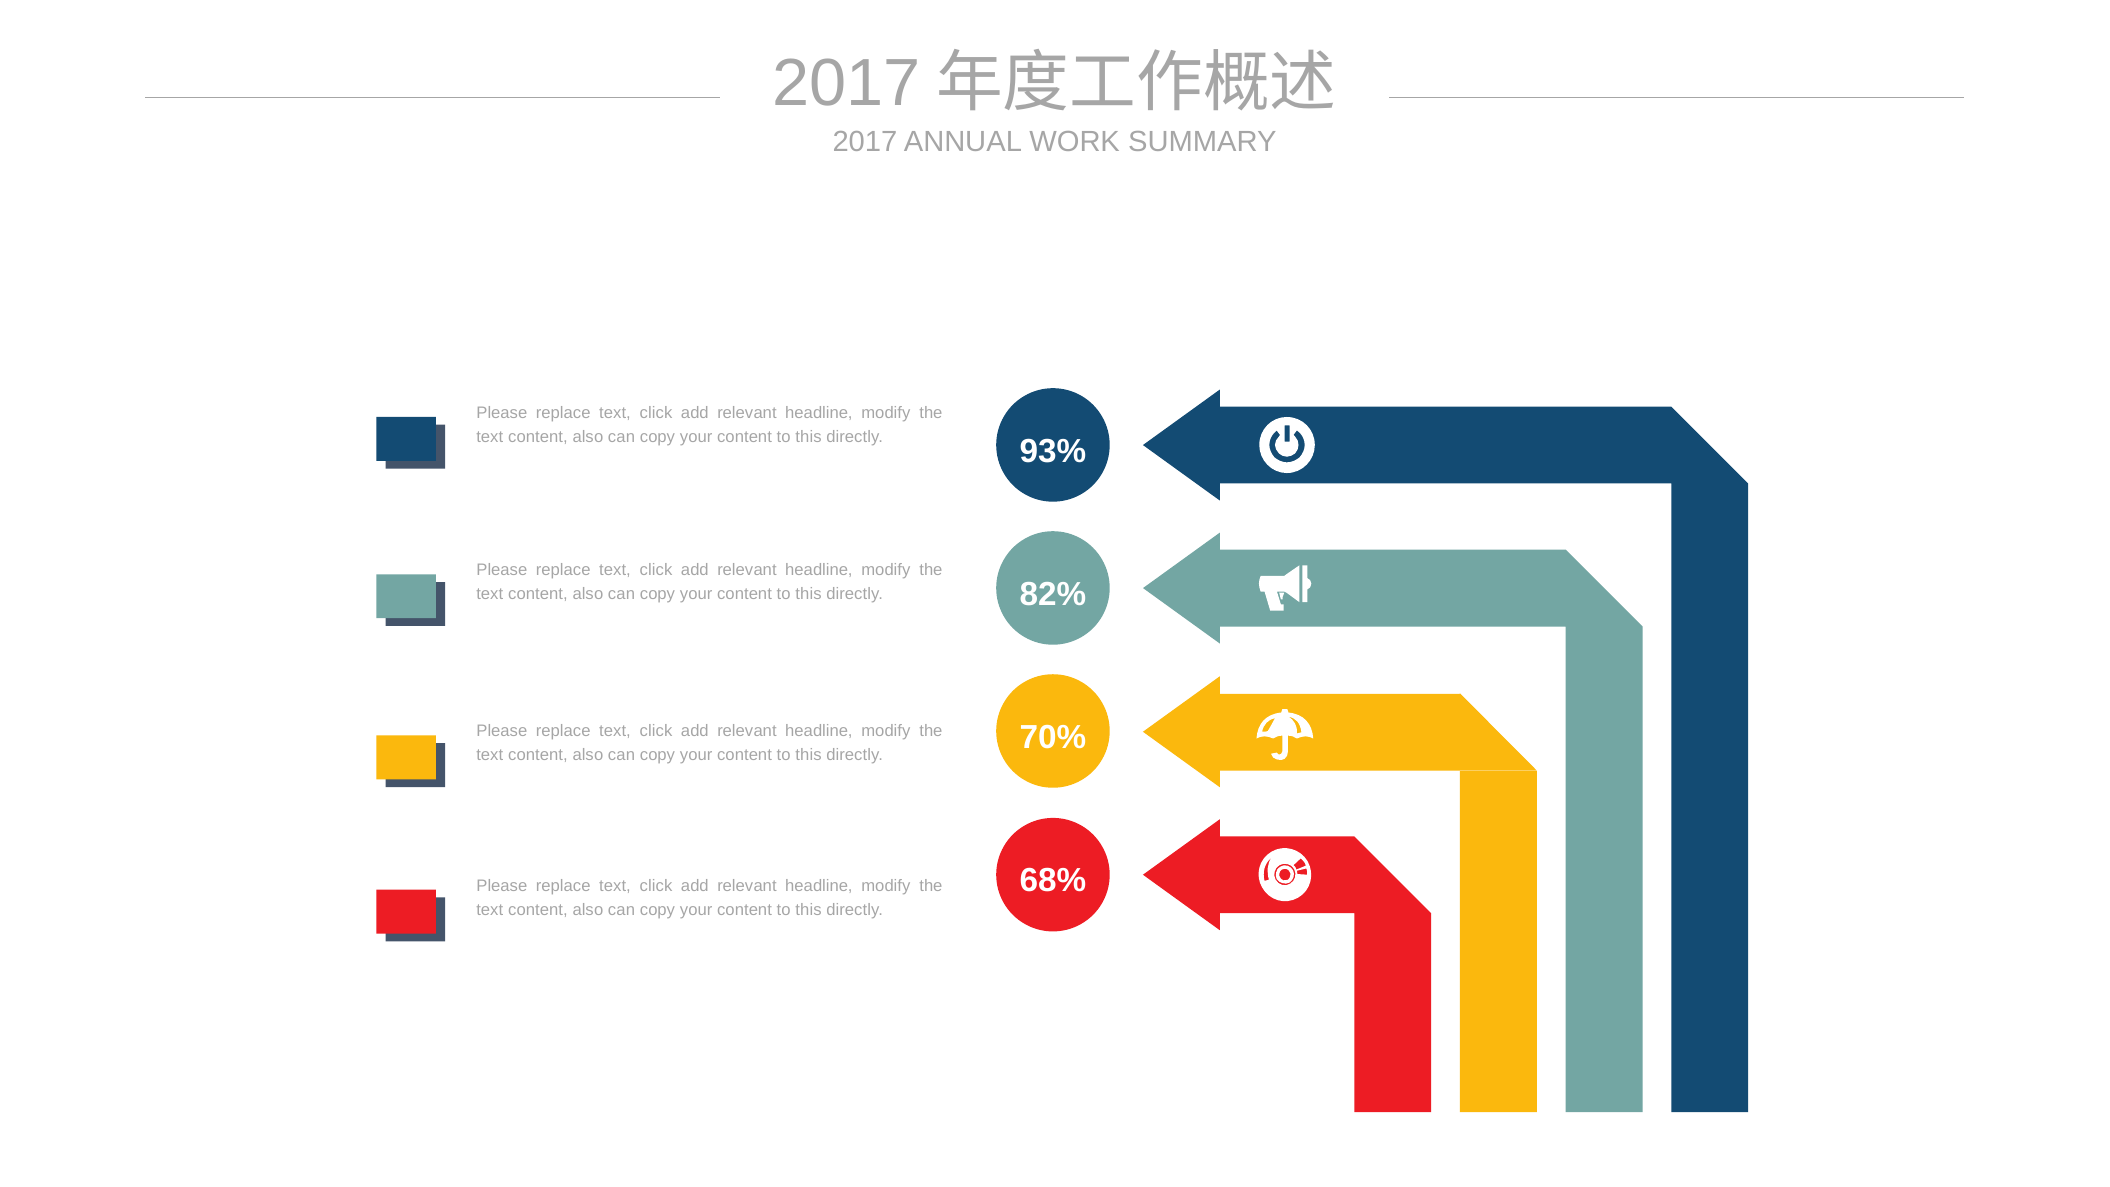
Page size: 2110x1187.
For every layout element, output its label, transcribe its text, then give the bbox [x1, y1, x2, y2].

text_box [376, 889, 446, 942]
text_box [996, 531, 1110, 645]
text_box Please replace text, click add relevant headline, modify the text content, also can copy your content to this directly. [461, 863, 959, 926]
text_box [1142, 819, 1432, 1112]
text_box Please replace text, click add relevant headline, modify the text content, also can copy your content to this directly. [461, 708, 959, 772]
text_box 2017年度工作概述 [730, 38, 1379, 96]
text_box 2017 ANNUAL WORK SUMMARY [824, 122, 1285, 158]
text_box 2017年度工作概述 [730, 98, 1379, 119]
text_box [376, 416, 446, 469]
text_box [996, 817, 1110, 932]
text_box Please replace text, click add relevant headline, modify the text content, also can copy your content to this directly. [461, 547, 959, 611]
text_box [376, 574, 446, 626]
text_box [996, 388, 1110, 502]
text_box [1142, 389, 1749, 1112]
text_box Please replace text, click add relevant headline, modify the text content, also can copy your content to this directly. [461, 390, 959, 453]
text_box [376, 735, 446, 788]
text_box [996, 674, 1110, 788]
